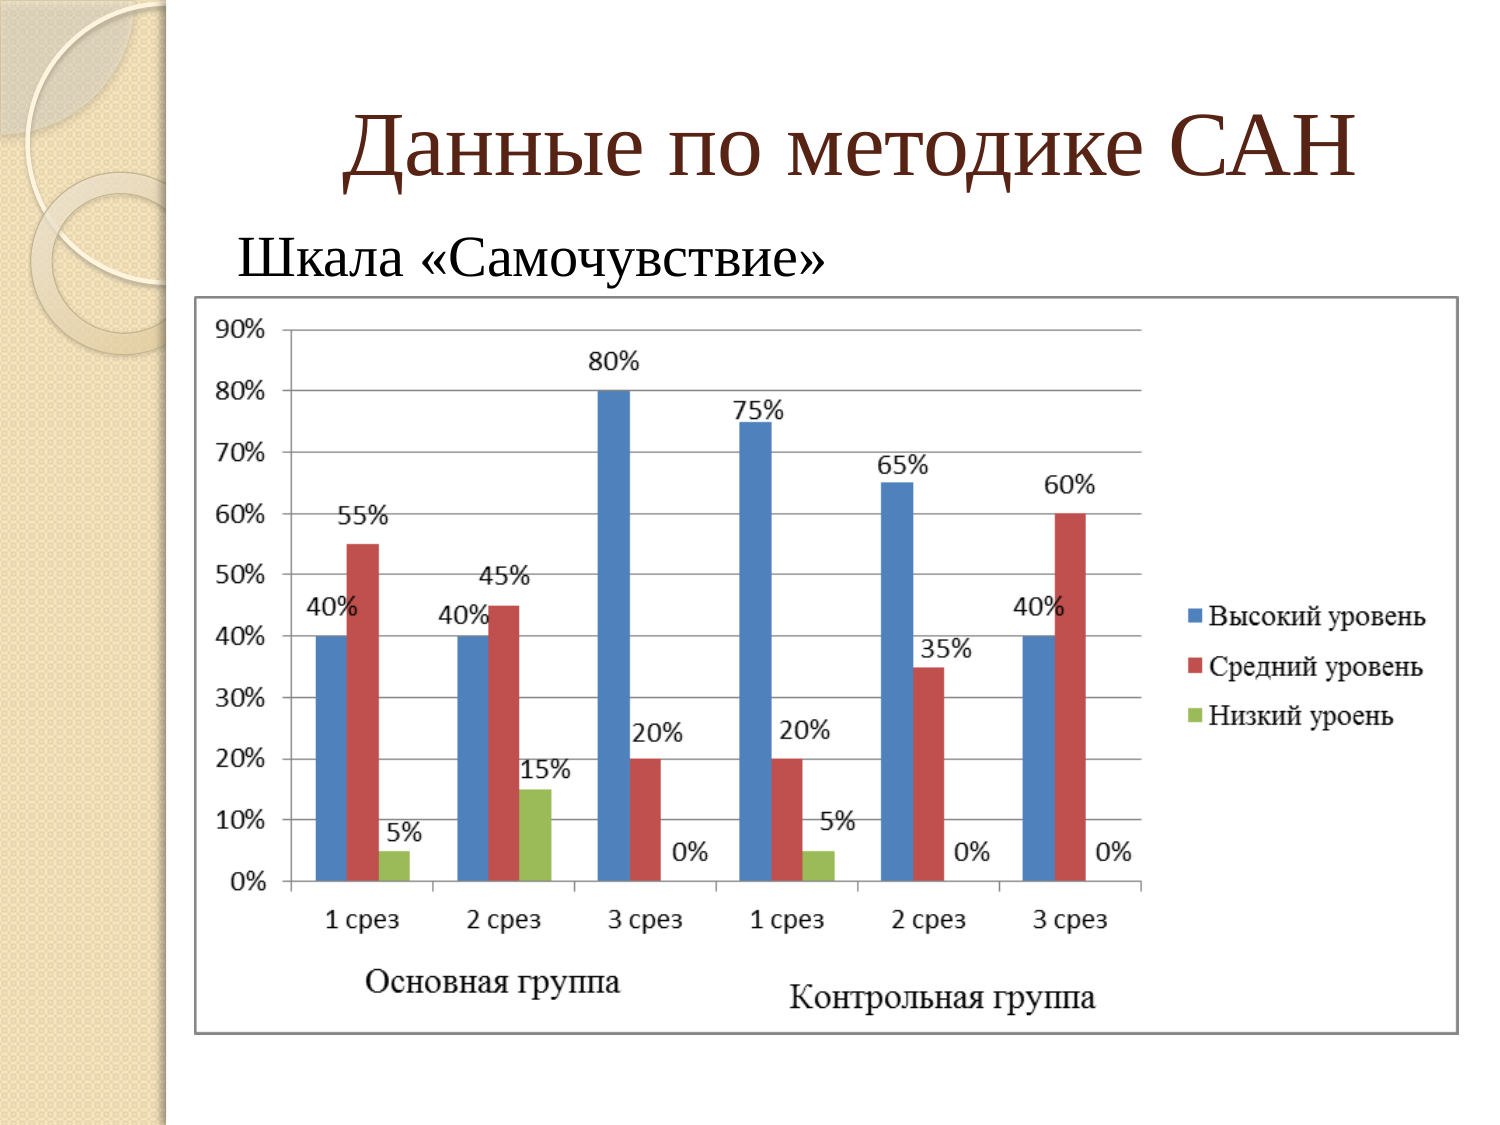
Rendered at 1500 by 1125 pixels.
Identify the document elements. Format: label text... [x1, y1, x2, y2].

title Данные по методике САН [235, 45, 1466, 233]
picture [194, 296, 1459, 1036]
text_box Шкала «Самочувствие» [222, 210, 1219, 293]
